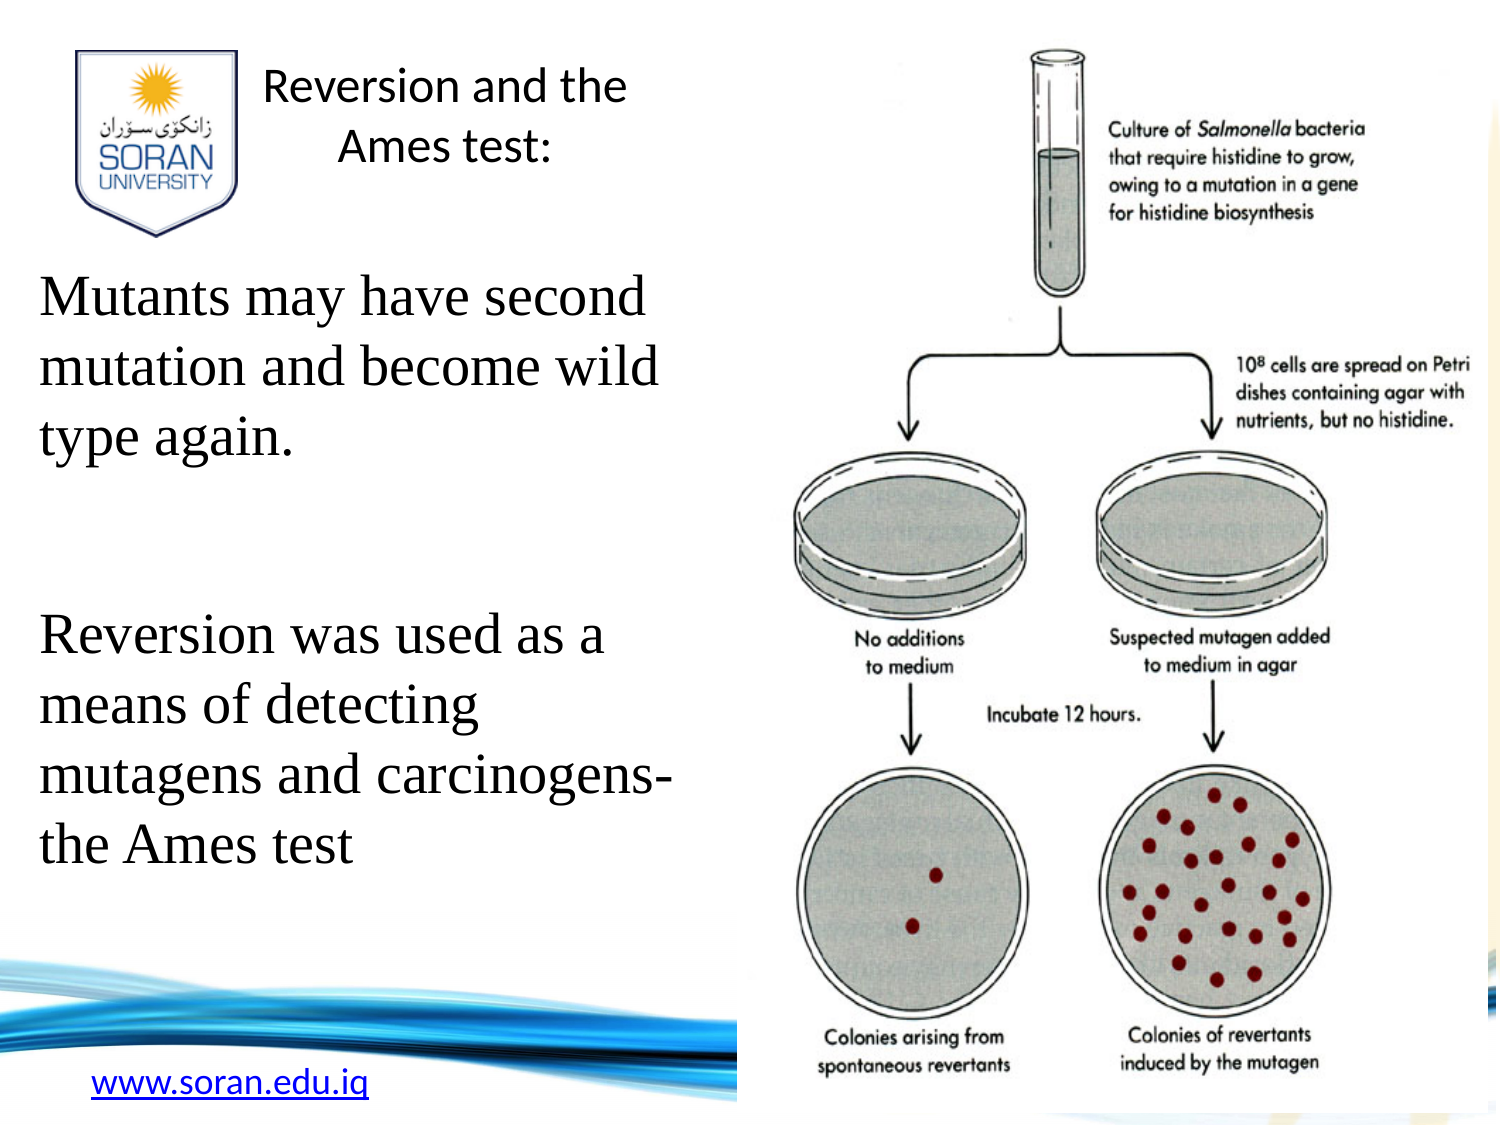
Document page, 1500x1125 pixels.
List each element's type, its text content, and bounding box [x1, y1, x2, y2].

text_box Mutants may have second mutation and become wild type again. [24, 249, 732, 475]
picture [0, 38, 1500, 1125]
text_box Reversion was used as a means of detecting mutagens and carcinogens- the Ames test [24, 587, 700, 883]
title Reversion and the Ames test: [75, 37, 675, 188]
picture [75, 188, 238, 238]
